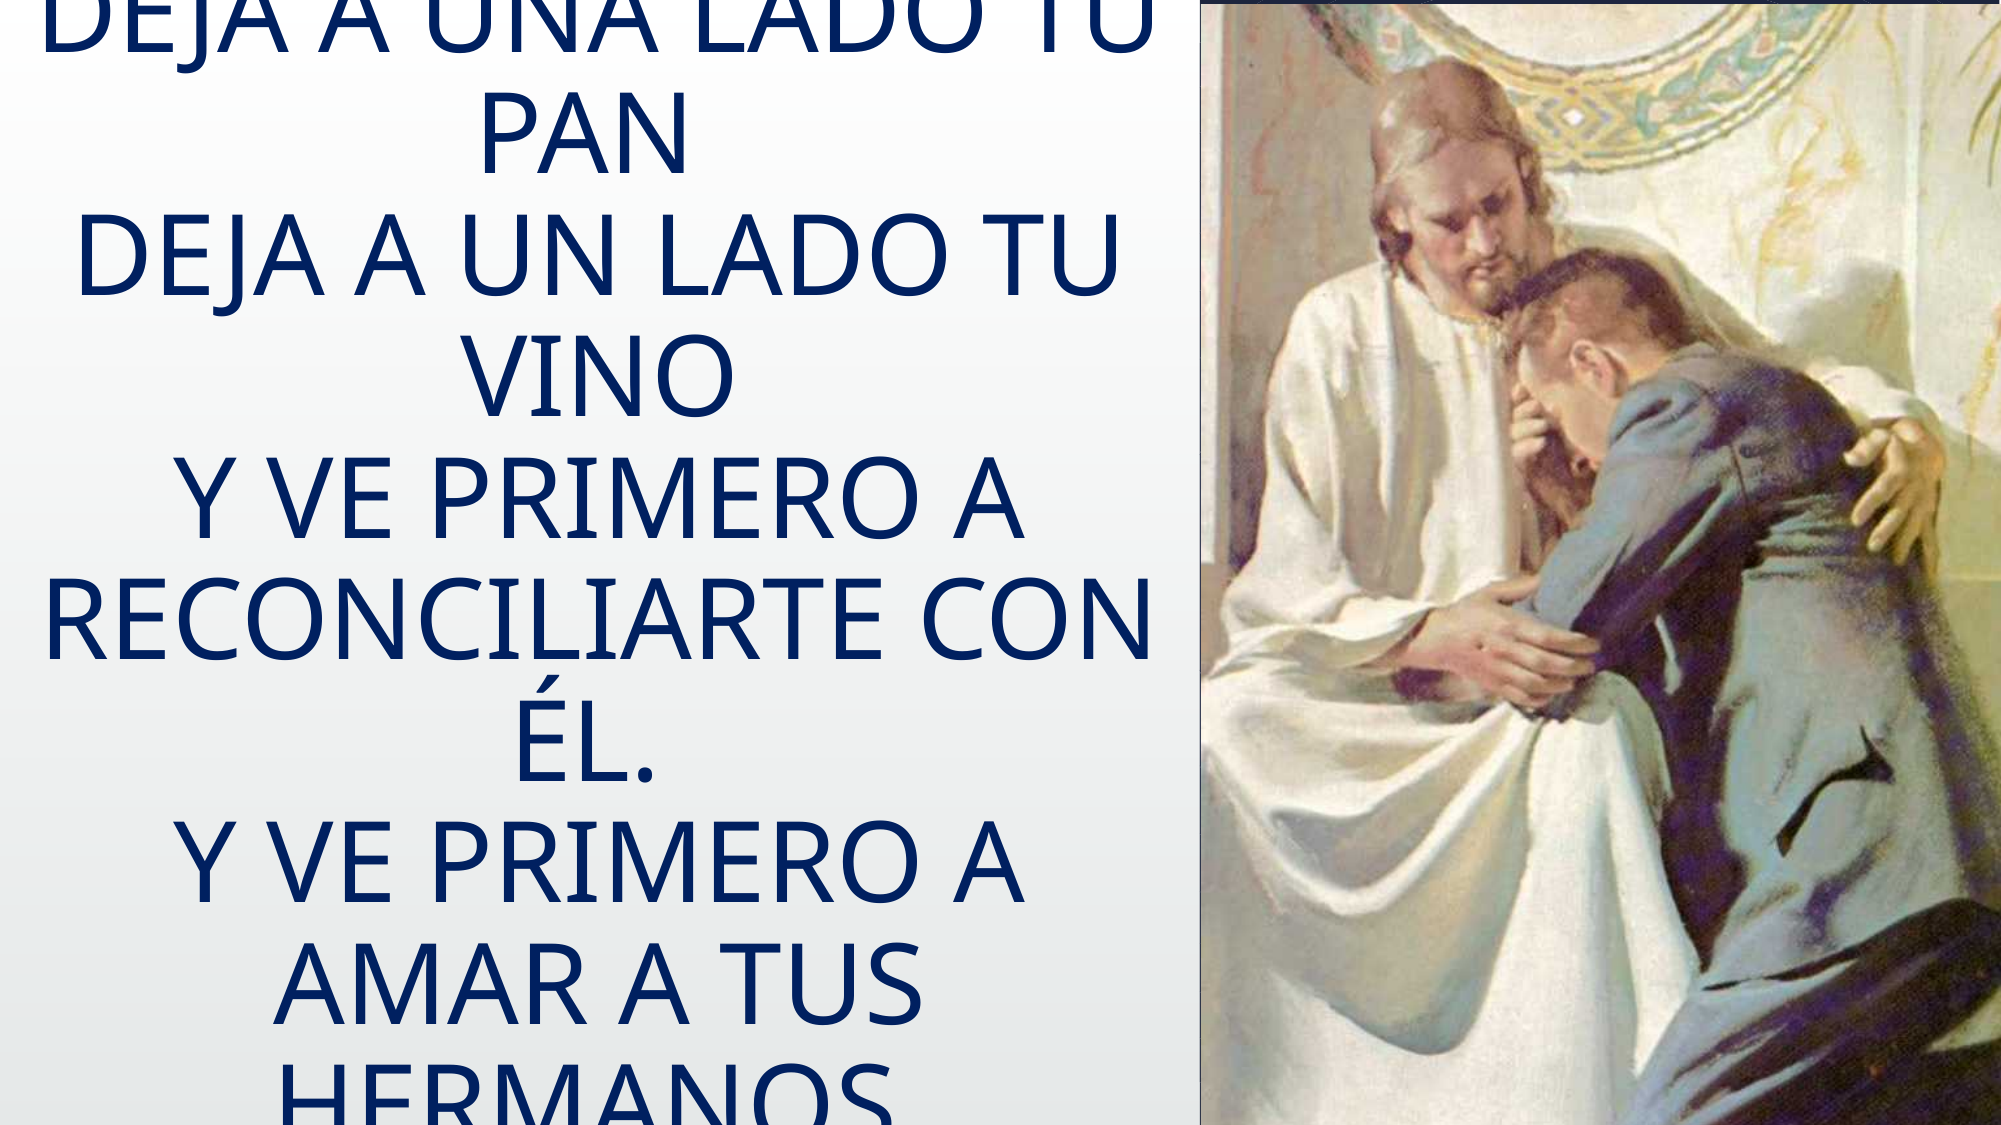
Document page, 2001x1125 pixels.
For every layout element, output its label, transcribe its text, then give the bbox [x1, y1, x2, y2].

picture [1200, 3, 2001, 1125]
title DEJA A UNA LADO TU PAN DEJA A UN LADO TU VINO Y VE PRIMERO A RECONCILIARTE CON ÉL. Y VE PRIMERO A AMAR A TUS HERMANOS. [0, 0, 1201, 1125]
